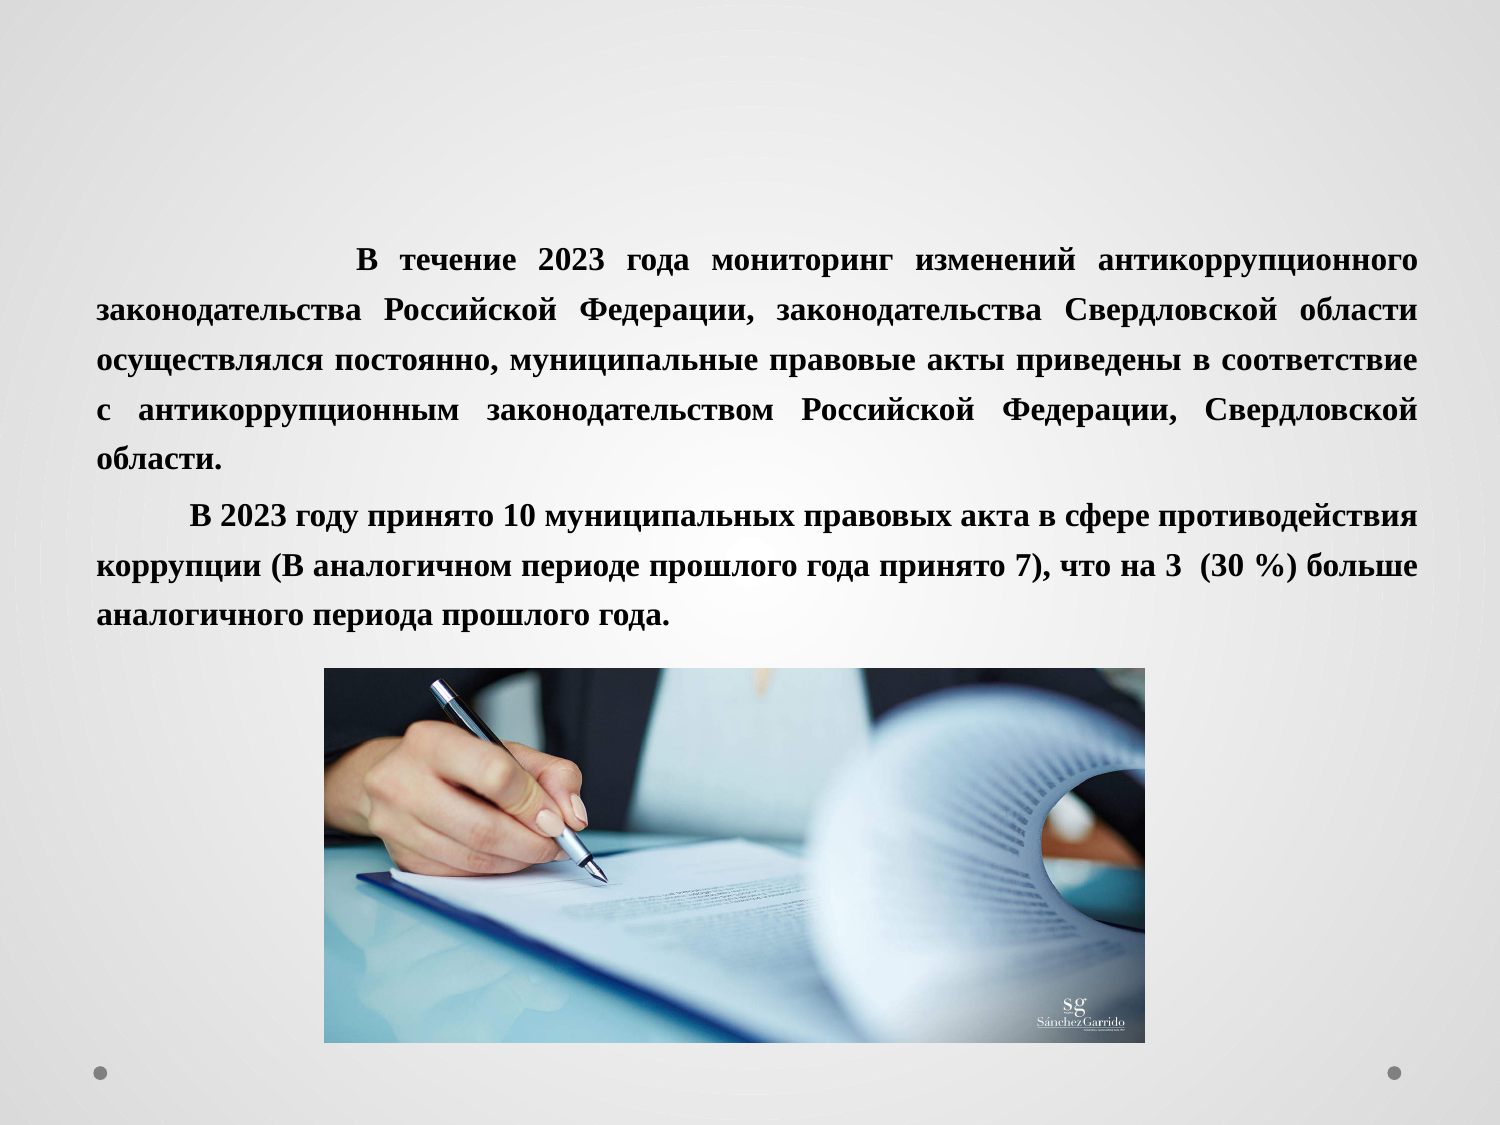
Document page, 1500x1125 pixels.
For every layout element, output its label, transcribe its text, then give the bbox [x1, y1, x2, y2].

list В течение 2023 года мониторинг изменений антикоррупционного законодательства Российской Федерации, законодательства Свердловской области осуществлялся постоянно, муниципальные правовые акты приведены в соответствие с антикоррупционным законодательством Российской Федерации, Свердловской области. В 2023 году принято 10 муниципальных правовых акта в сфере противодействия коррупции (В аналогичном периоде прошлого года принято 7), что на 3 (30 %) больше аналогичного периода прошлого года. [81, 219, 1436, 965]
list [324, 668, 1145, 1043]
